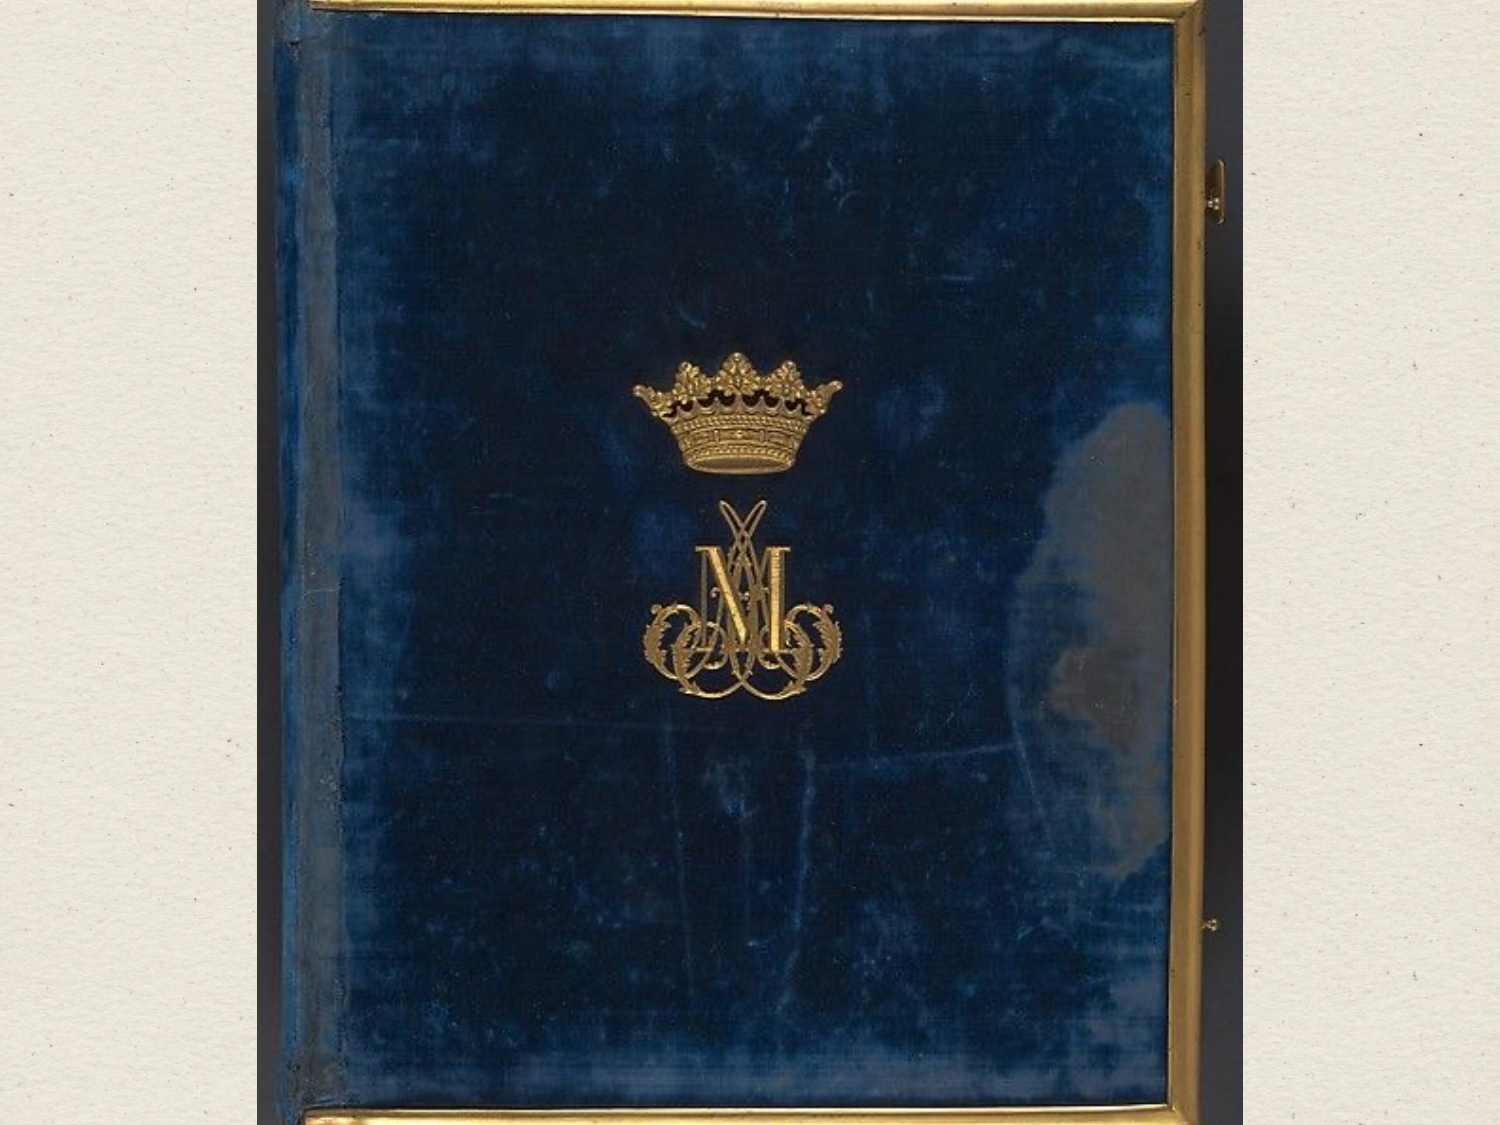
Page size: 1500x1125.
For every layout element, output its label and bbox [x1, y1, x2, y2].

picture [0, 0, 257, 1125]
list [257, 0, 1243, 1125]
picture [1243, 0, 1500, 1125]
